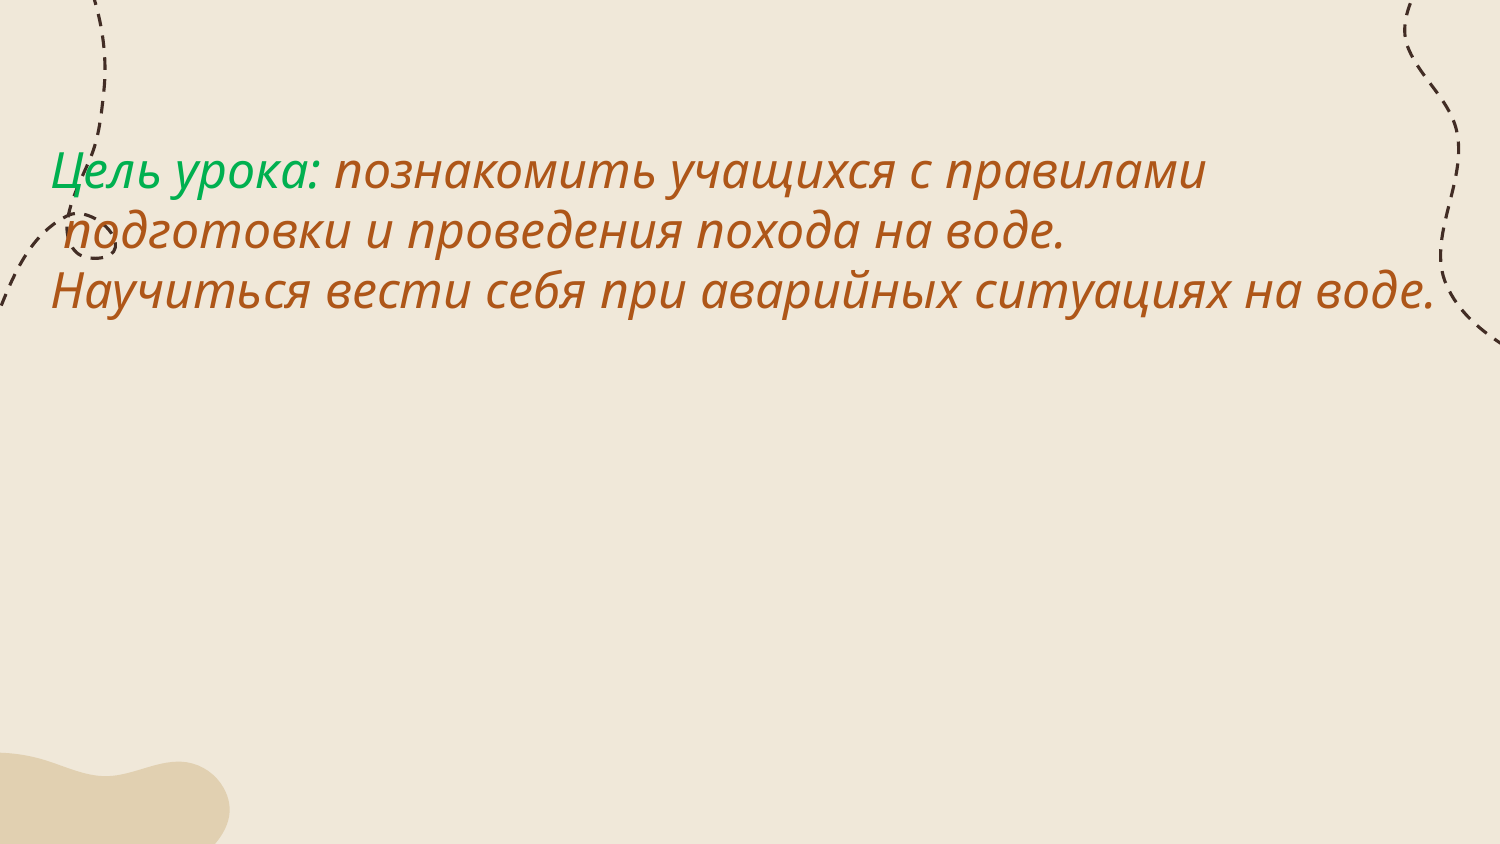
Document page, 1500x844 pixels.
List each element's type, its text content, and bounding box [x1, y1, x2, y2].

text_box Цель урока: познакомить учащихся с правилами подготовки и проведения похода на воде. Научиться вести себя при аварийных ситуациях на воде. [35, 131, 1500, 327]
